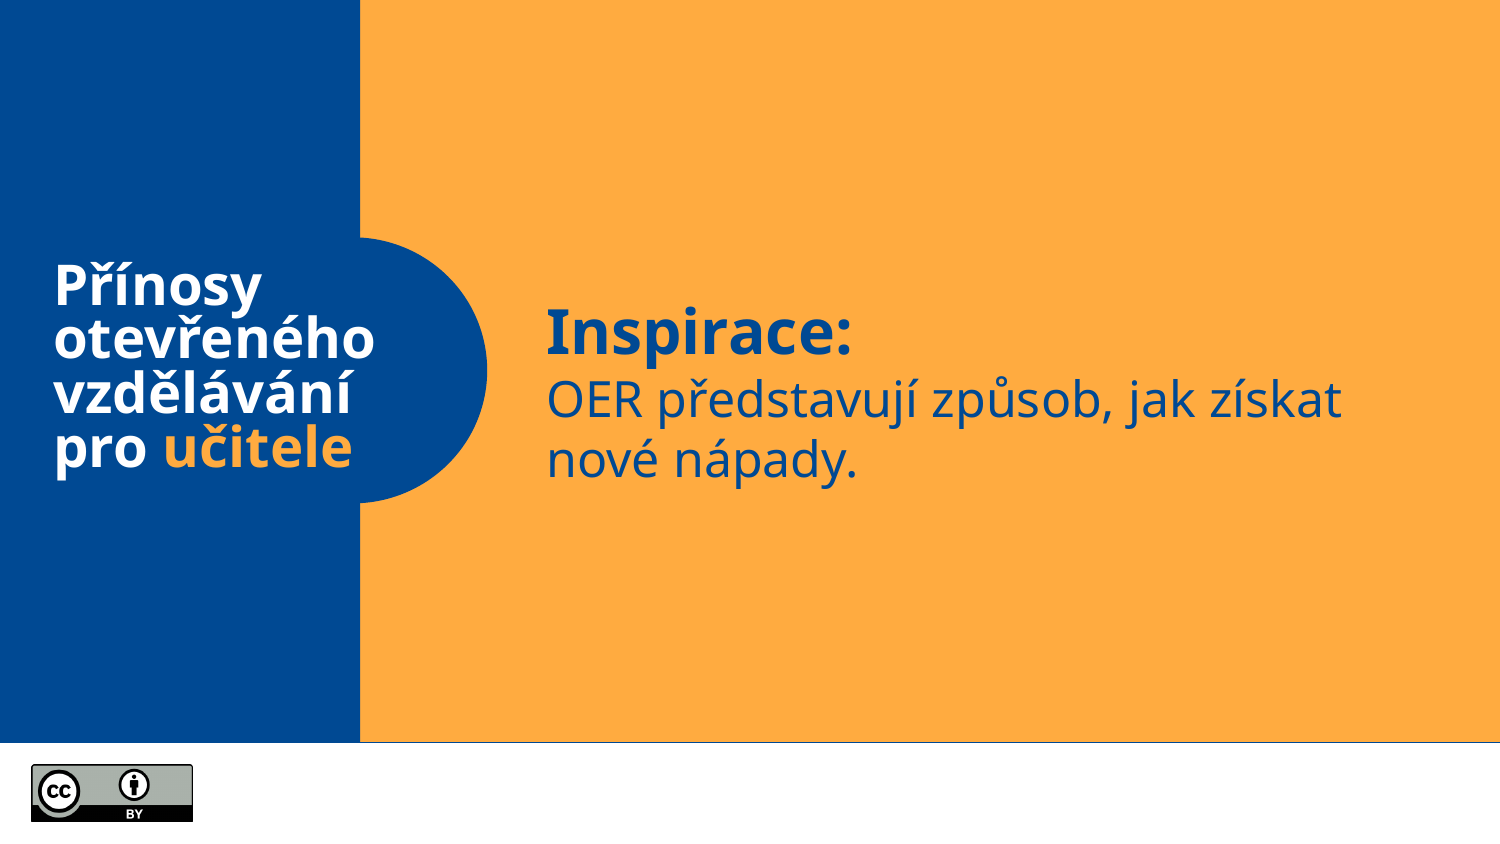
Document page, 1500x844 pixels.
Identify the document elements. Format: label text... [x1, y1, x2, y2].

text_box [300, 493, 405, 504]
text_box [304, 237, 401, 246]
text_box [0, 0, 361, 742]
text_box Přínosy otevřeného vzdělávání pro učitele [38, 246, 421, 493]
picture [31, 764, 193, 822]
text_box [0, 750, 1500, 844]
text_box [421, 255, 488, 485]
text_box Inspirace: OER představují způsob, jak získat nové nápady. [531, 277, 1427, 538]
